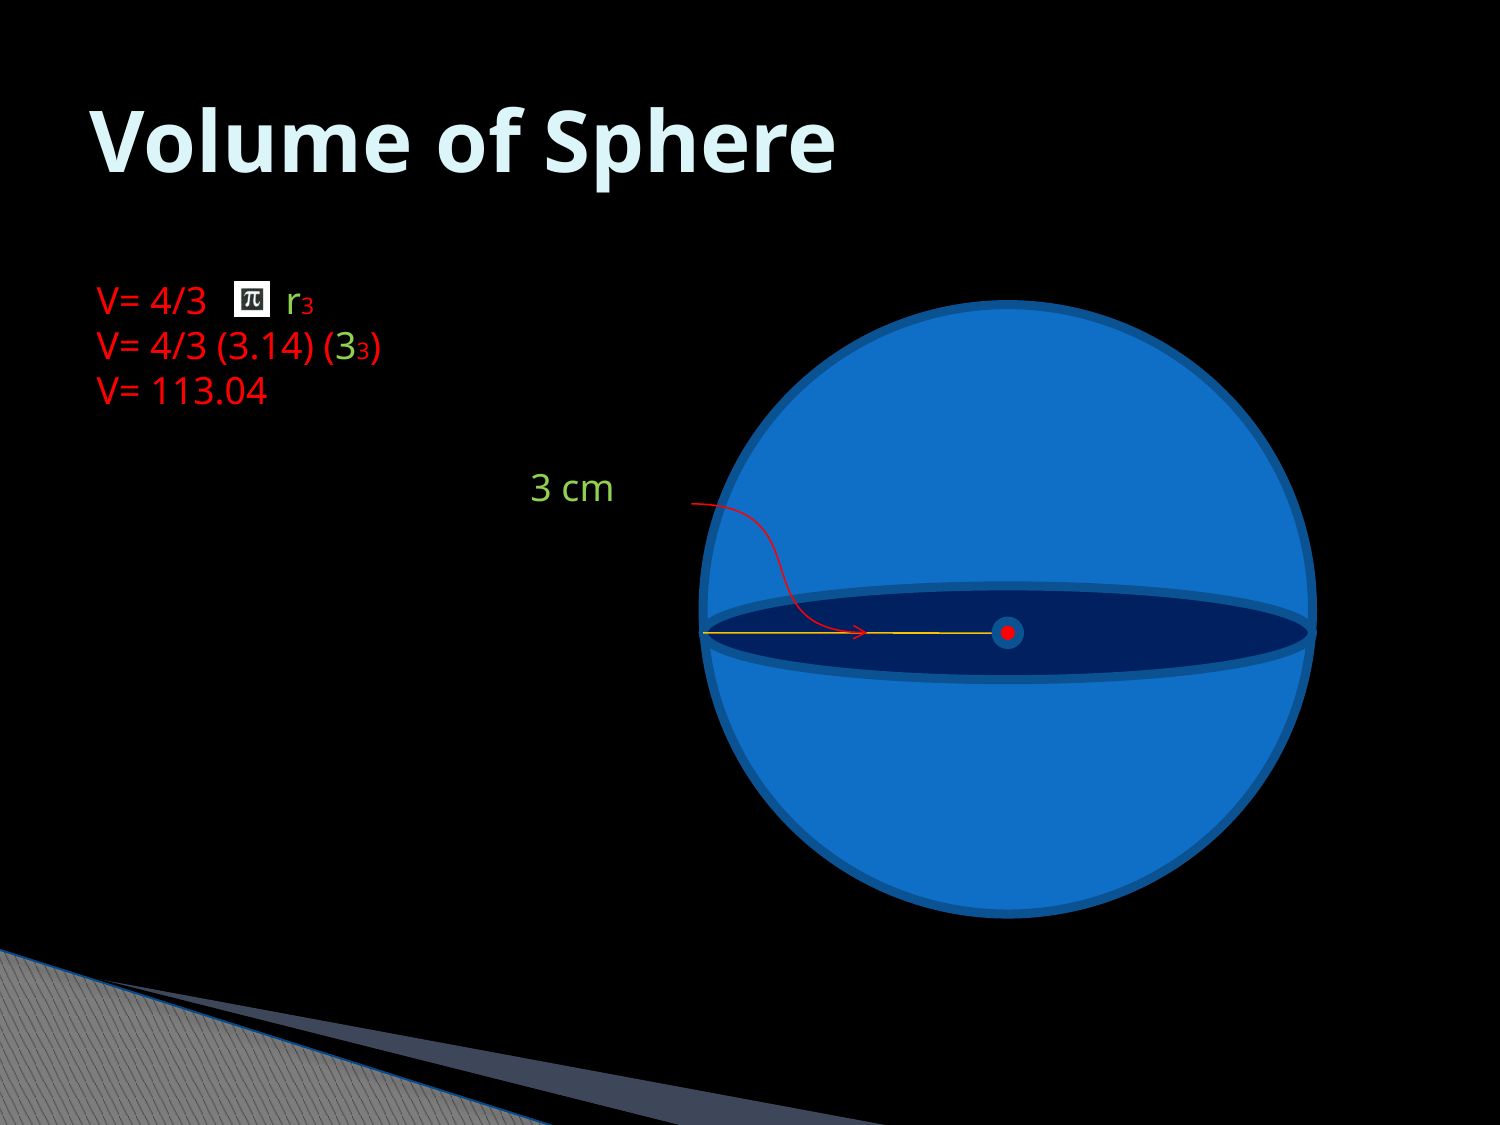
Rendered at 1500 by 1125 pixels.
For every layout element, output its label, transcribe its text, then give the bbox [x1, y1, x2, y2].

picture [0, 952, 543, 1125]
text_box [691, 503, 868, 634]
text_box 3 cm [515, 456, 704, 517]
text_box [991, 616, 1025, 650]
text_box [700, 640, 1316, 919]
text_box V= 4/3 r3 V= 4/3 (3.14) (33) V= 113.04 [81, 269, 516, 420]
title Volume of Sphere [75, 45, 1425, 233]
text_box [717, 300, 1318, 628]
picture [234, 280, 270, 317]
text_box [706, 581, 1317, 685]
